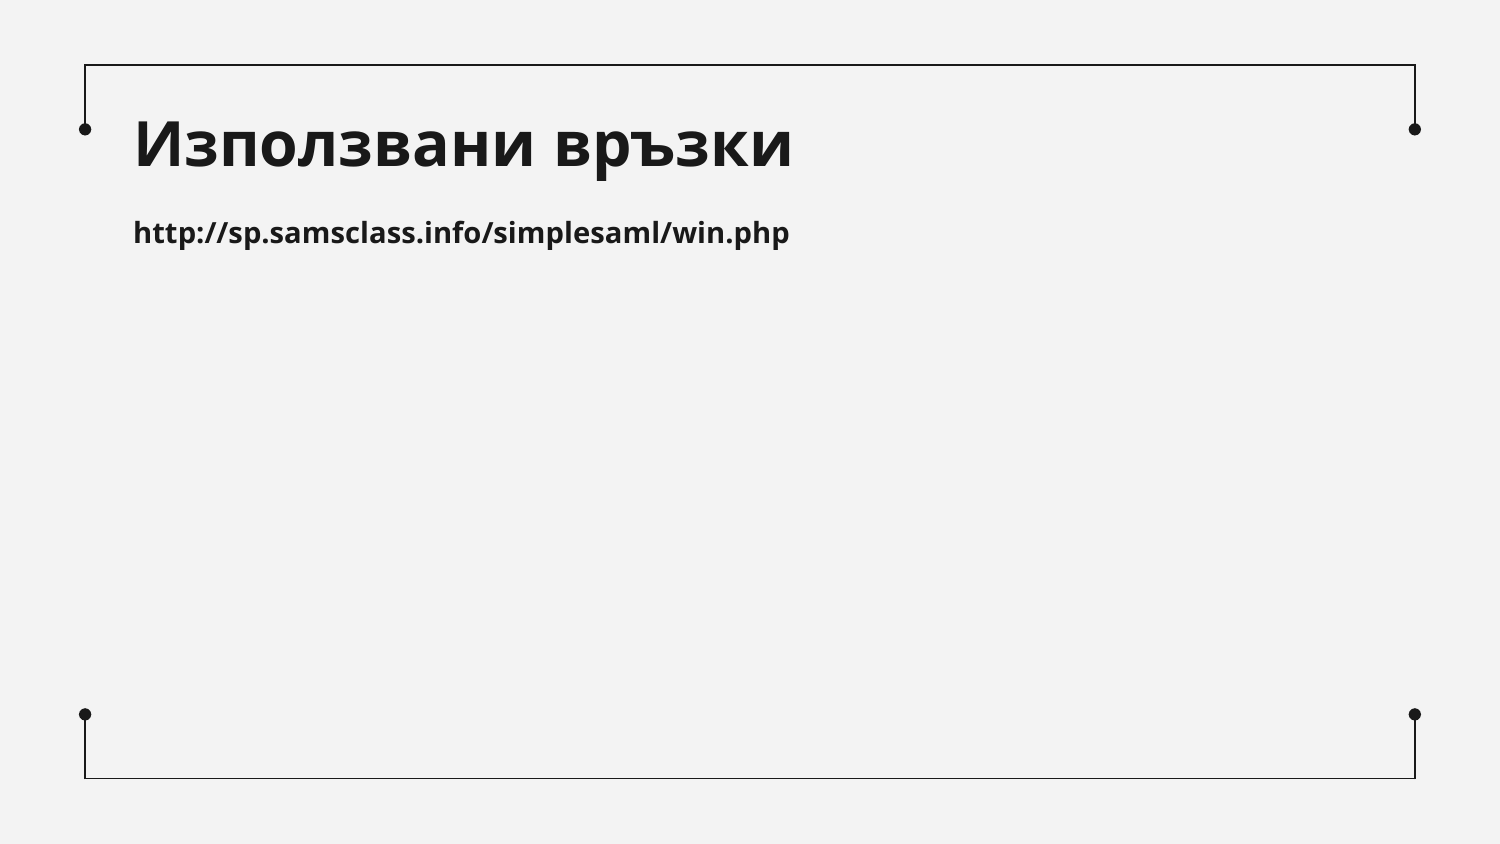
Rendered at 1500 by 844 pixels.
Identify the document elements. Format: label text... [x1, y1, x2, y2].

list http://sp.samsclass.info/simplesaml/win.php [118, 199, 1383, 265]
title Използвани връзки [118, 88, 1383, 183]
